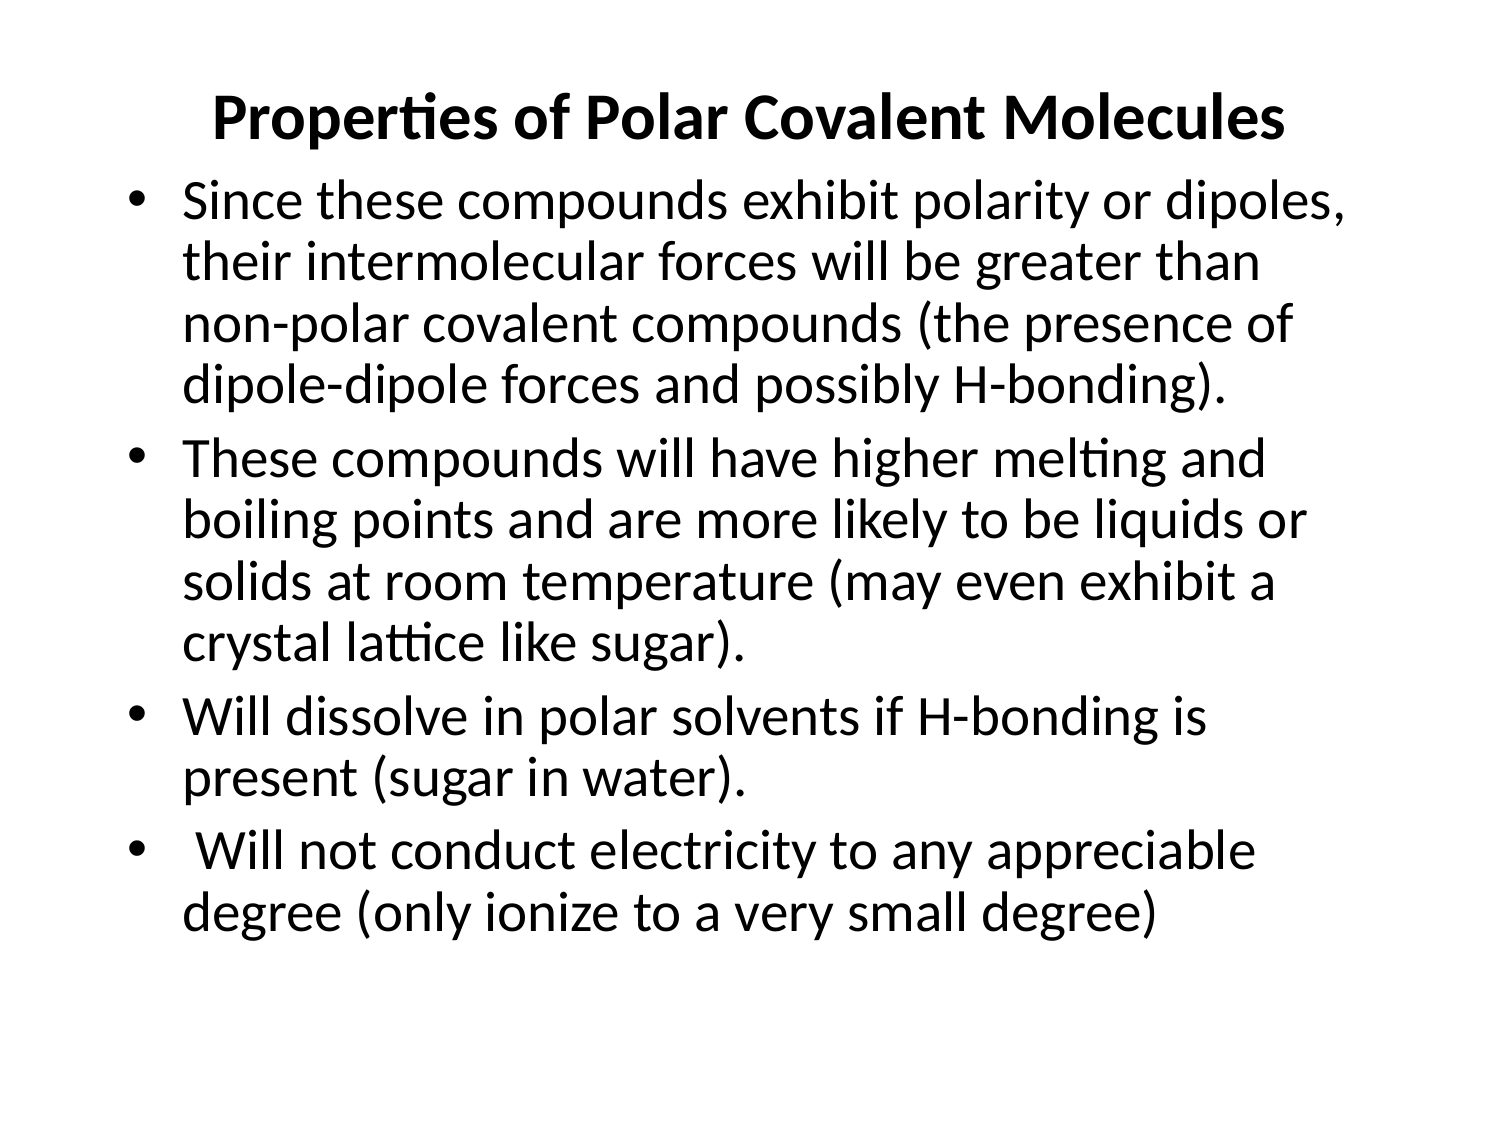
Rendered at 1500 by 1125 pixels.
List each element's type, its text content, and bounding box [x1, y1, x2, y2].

list Since these compounds exhibit polarity or dipoles, their intermolecular forces will be greater than non-polar covalent compounds (the presence of dipole-dipole forces and possibly H-bonding). These compounds will have higher melting and boiling points and are more likely to be liquids or solids at room temperature (may even exhibit a crystal lattice like sugar). Will dissolve in polar solvents if H-bonding is present (sugar in water). Will not conduct electricity to any appreciable degree (only ionize to a very small degree) [112, 162, 1388, 963]
title Properties of Polar Covalent Molecules [112, 62, 1388, 162]
